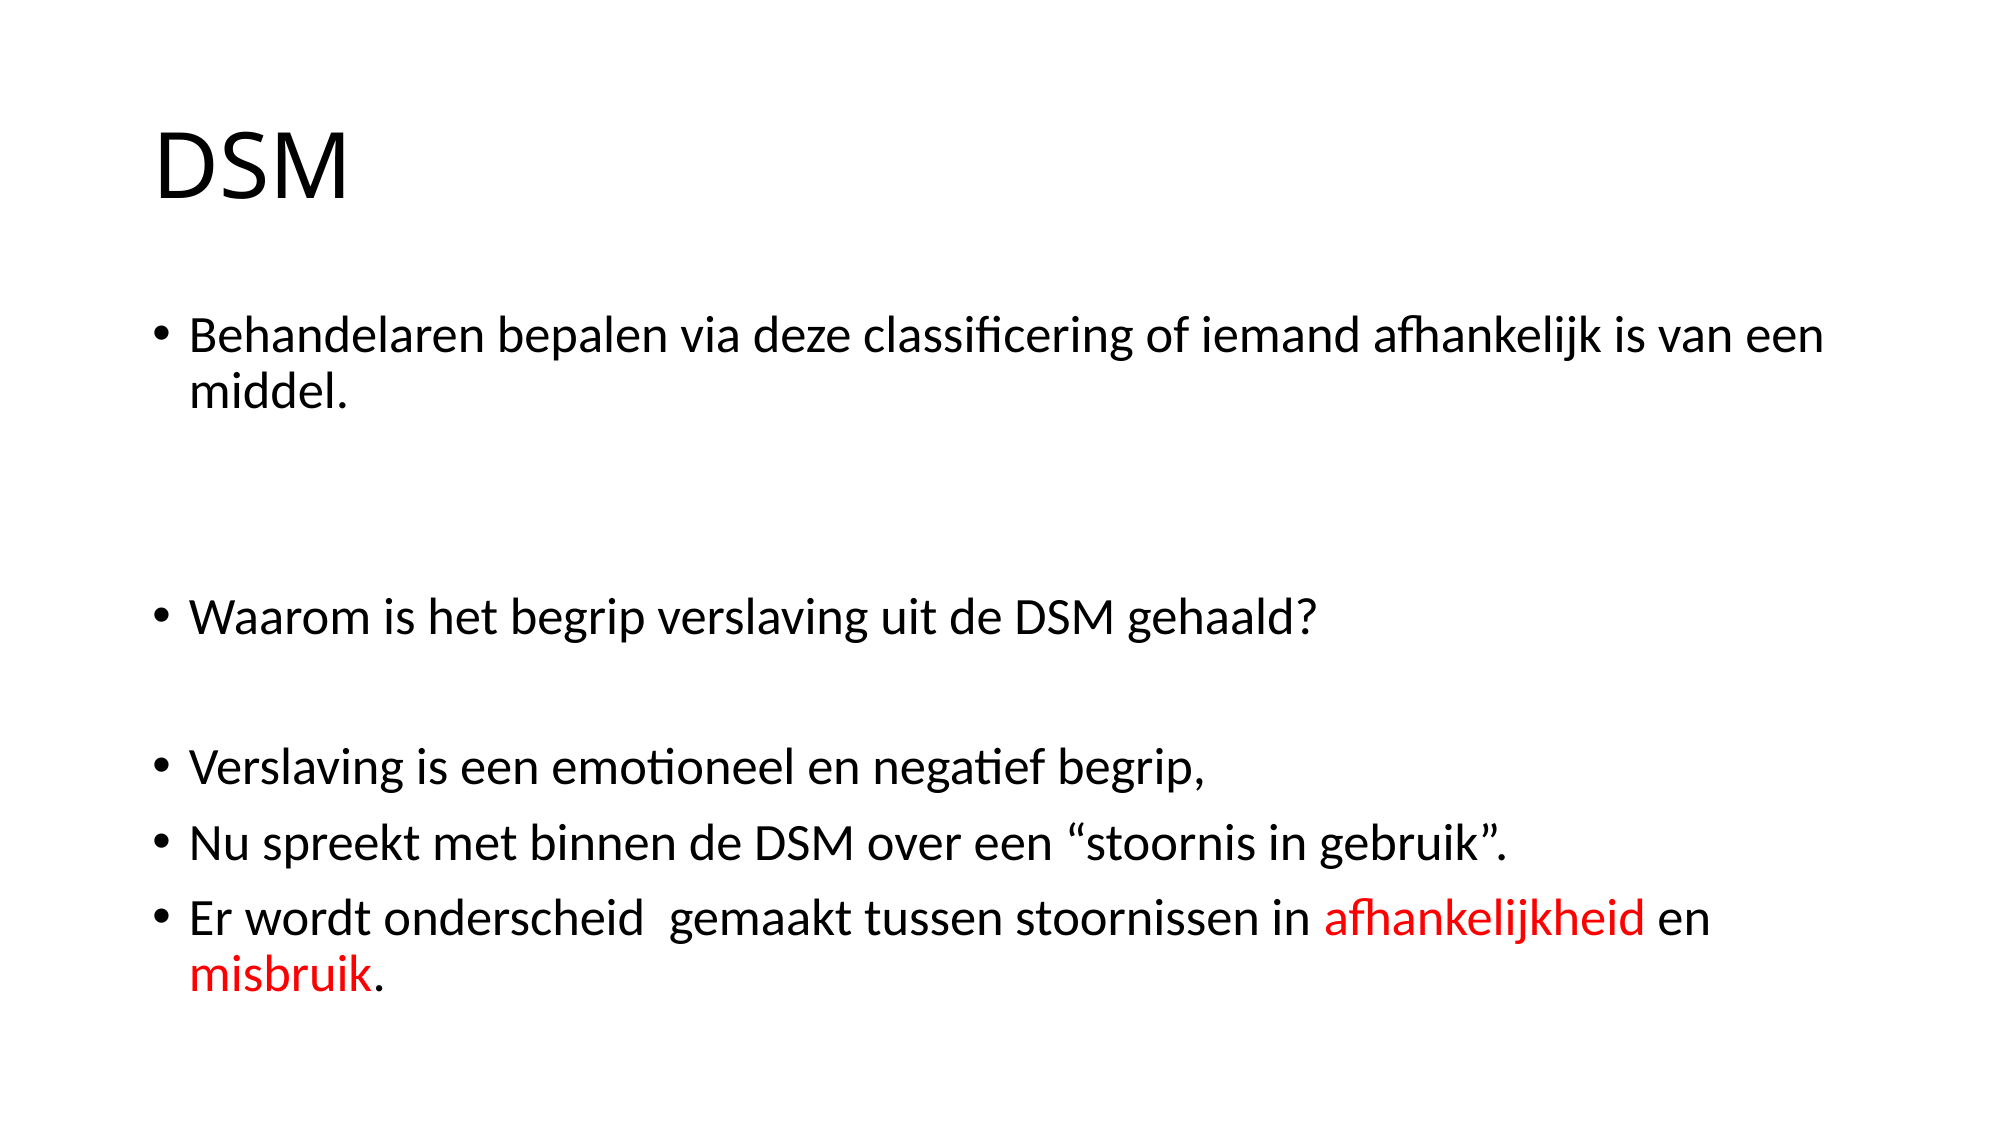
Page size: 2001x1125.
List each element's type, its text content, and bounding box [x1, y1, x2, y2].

list Behandelaren bepalen via deze classificering of iemand afhankelijk is van een middel. Waarom is het begrip verslaving uit de DSM gehaald? Verslaving is een emotioneel en negatief begrip, Nu spreekt met binnen de DSM over een “stoornis in gebruik”. Er wordt onderscheid gemaakt tussen stoornissen in afhankelijkheid en misbruik. [137, 299, 1863, 1014]
title DSM [137, 59, 1863, 278]
